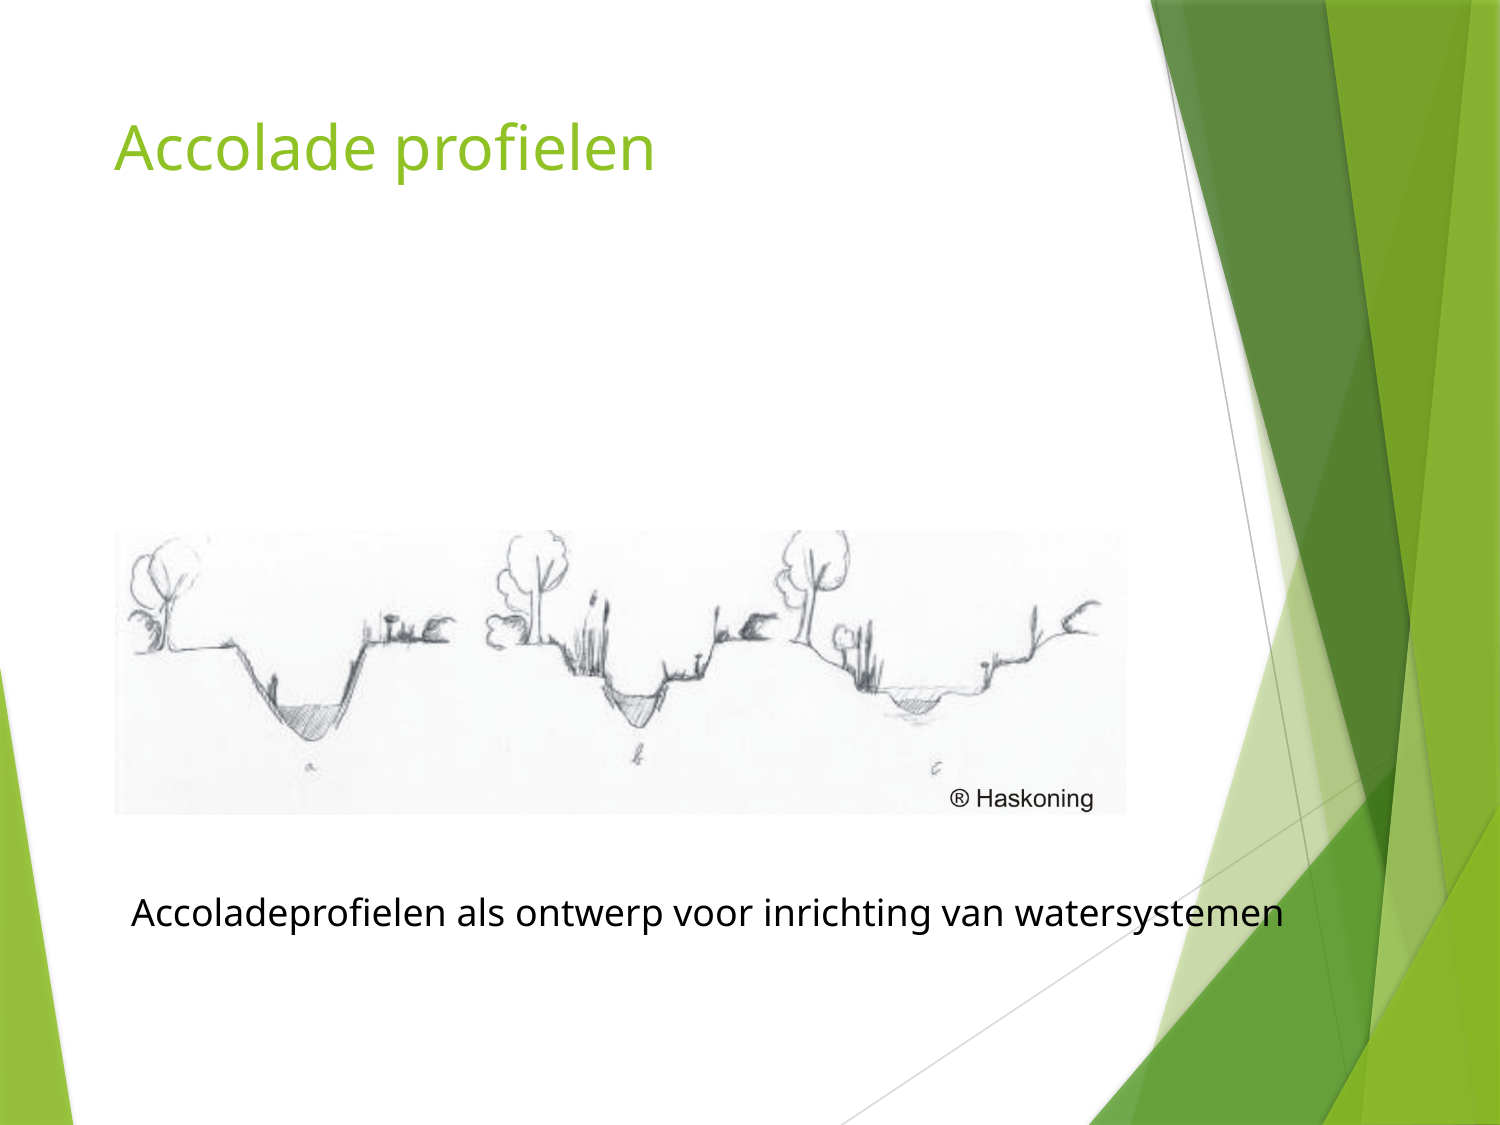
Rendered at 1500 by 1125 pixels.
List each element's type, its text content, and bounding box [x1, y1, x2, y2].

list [114, 530, 1127, 816]
text_box Accoladeprofielen als ontwerp voor inrichting van watersystemen [116, 881, 1329, 942]
title Accolade profielen [99, 99, 1142, 317]
